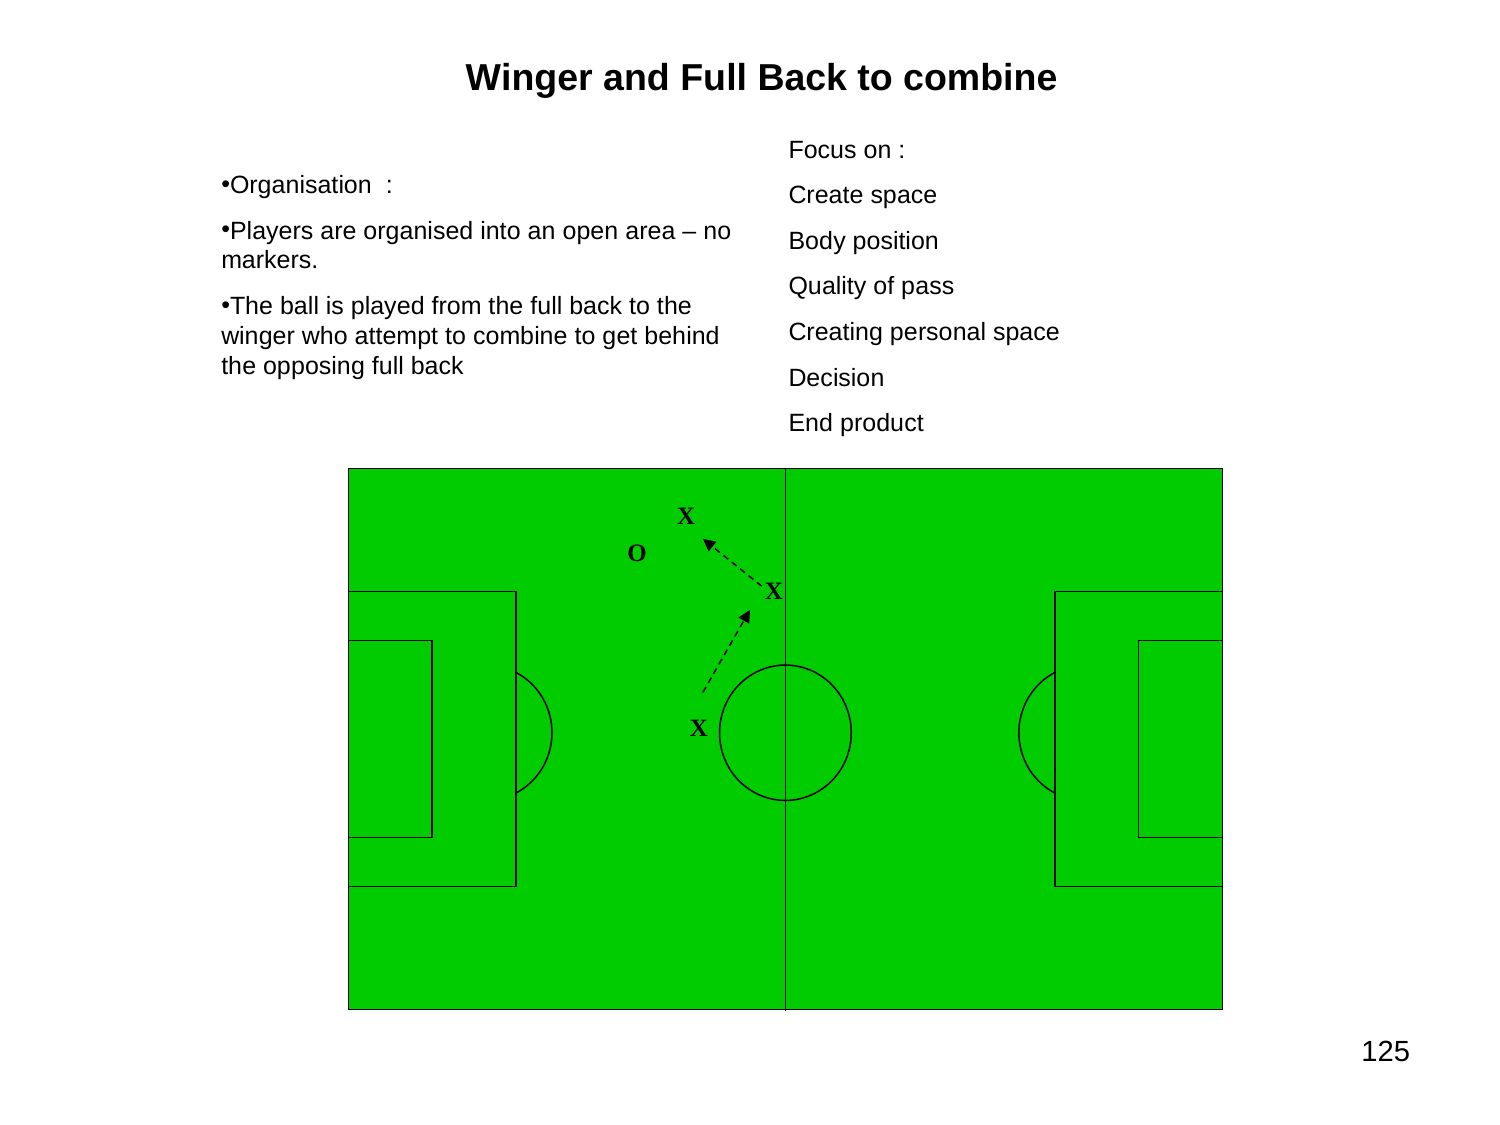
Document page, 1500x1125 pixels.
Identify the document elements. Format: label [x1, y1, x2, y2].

text_box [206, 44, 1388, 1012]
text_box [1074, 1024, 1425, 1103]
